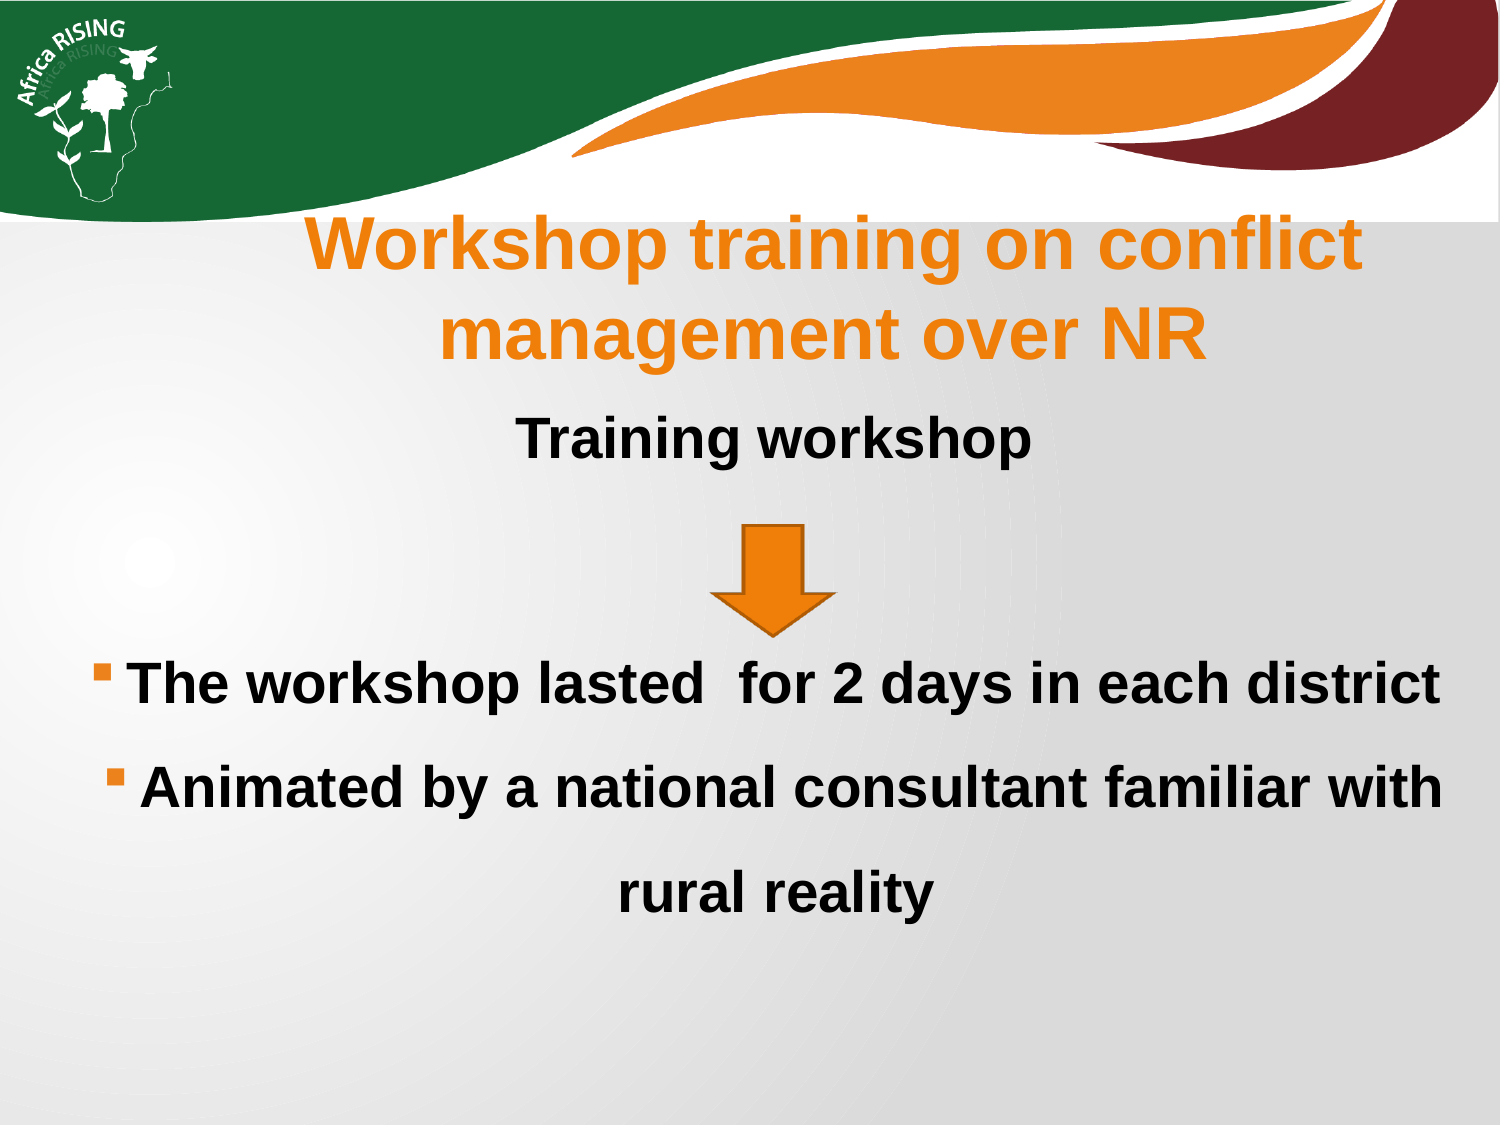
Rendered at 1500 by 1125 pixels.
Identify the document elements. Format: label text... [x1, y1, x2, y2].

picture [708, 524, 838, 638]
list Workshop training on conflict management over NR [181, 187, 1469, 350]
picture [0, 0, 1499, 222]
list Training workshop The workshop lasted for 2 days in each district Animated by a national consultant familiar with rural reality [41, 287, 1488, 1088]
